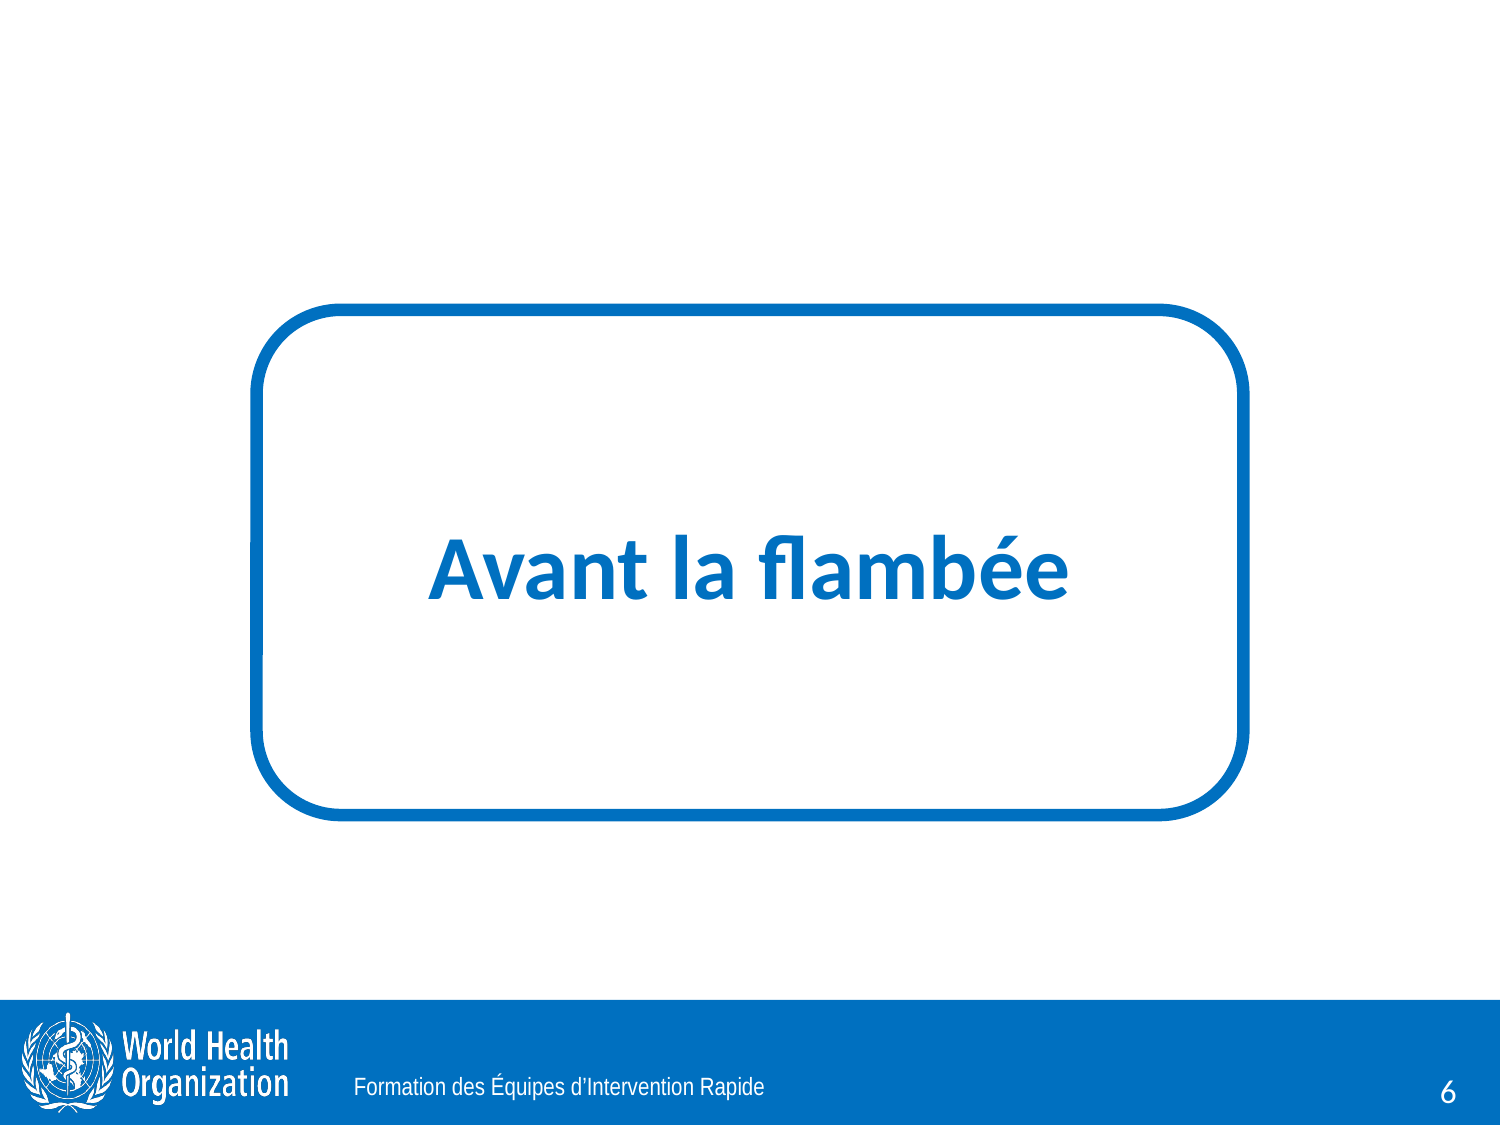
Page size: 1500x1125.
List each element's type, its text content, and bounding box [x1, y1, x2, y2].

text_box Avant la flambée [254, 307, 1246, 818]
picture [21, 1012, 288, 1113]
